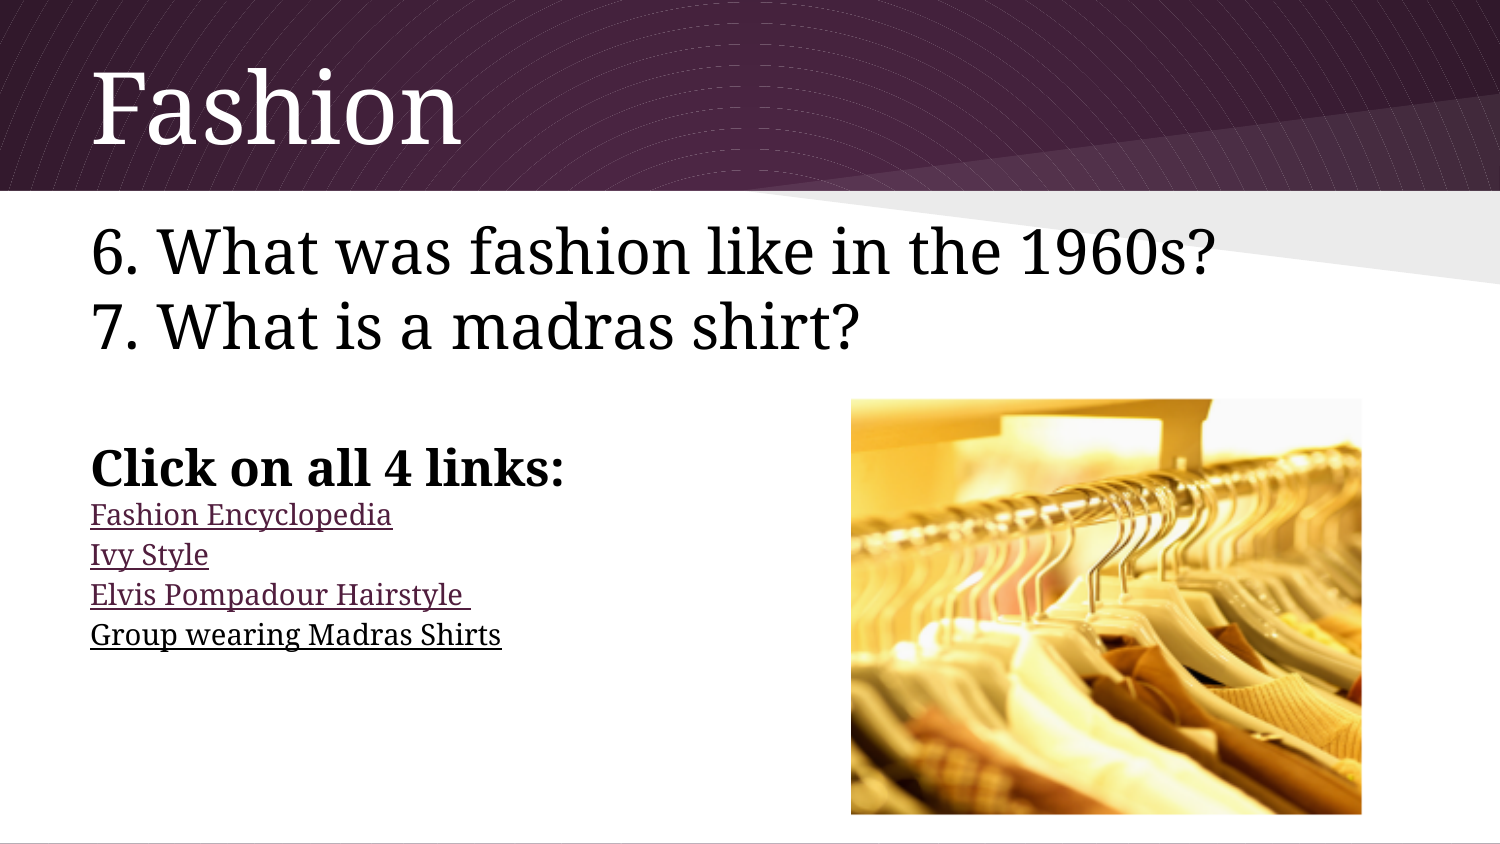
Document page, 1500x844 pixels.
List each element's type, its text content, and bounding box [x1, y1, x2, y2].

picture [851, 384, 1366, 818]
list 6. What was fashion like in the 1960s? 7. What is a madras shirt? Click on all 4 links: Fashion Encyclopedia Ivy Style Elvis Pompadour Hairstyle Group wearing Madras Shirts [75, 196, 1425, 844]
title Fashion [75, 18, 1425, 190]
